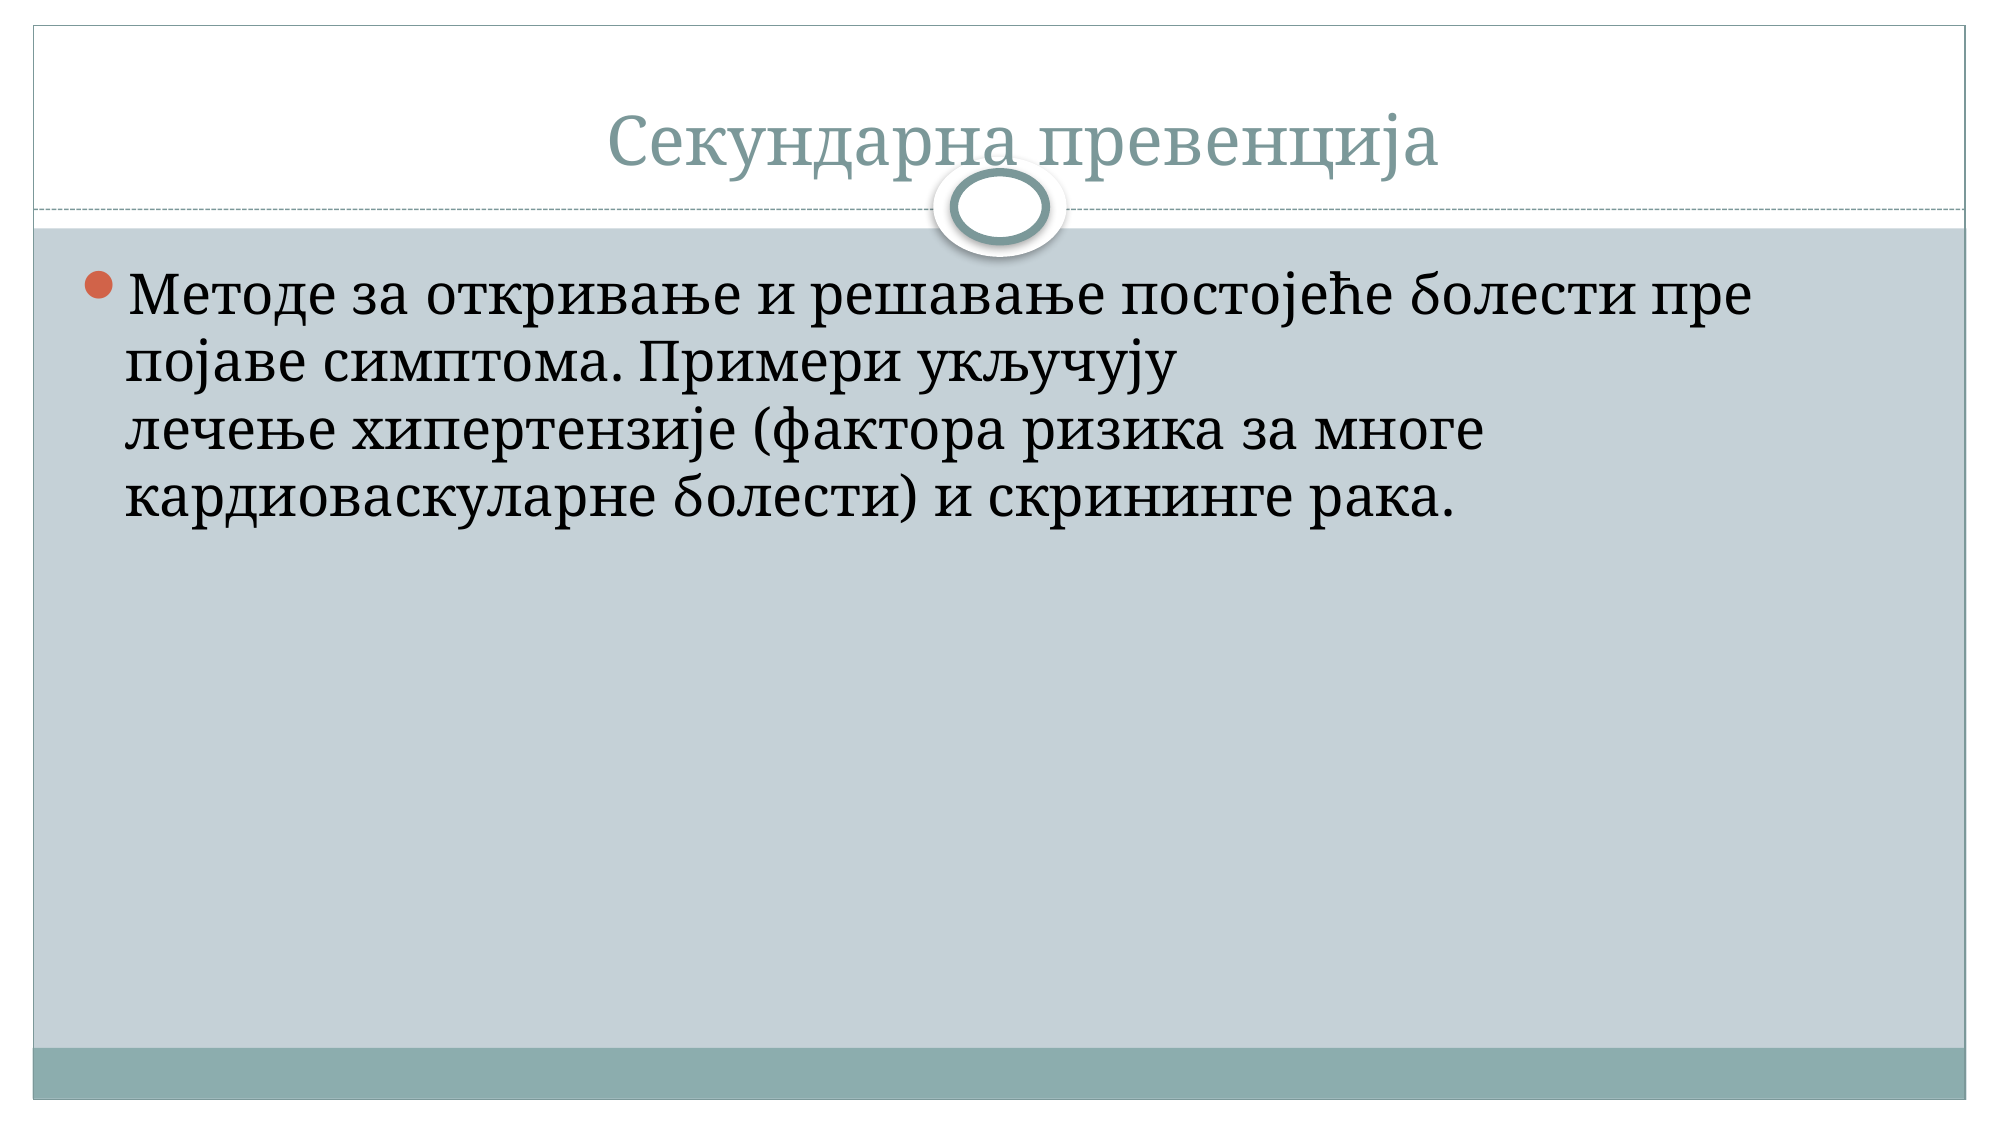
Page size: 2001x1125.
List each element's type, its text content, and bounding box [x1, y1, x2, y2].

text_box Секундарна превенција [91, 62, 1958, 187]
list Методе за откривање и решавање постојеће болести пре појаве симптома. Примери укључују лечење хипертензије (фактора ризика за многе кардиоваскуларне болести) и скрининге рака. [66, 250, 1926, 1001]
